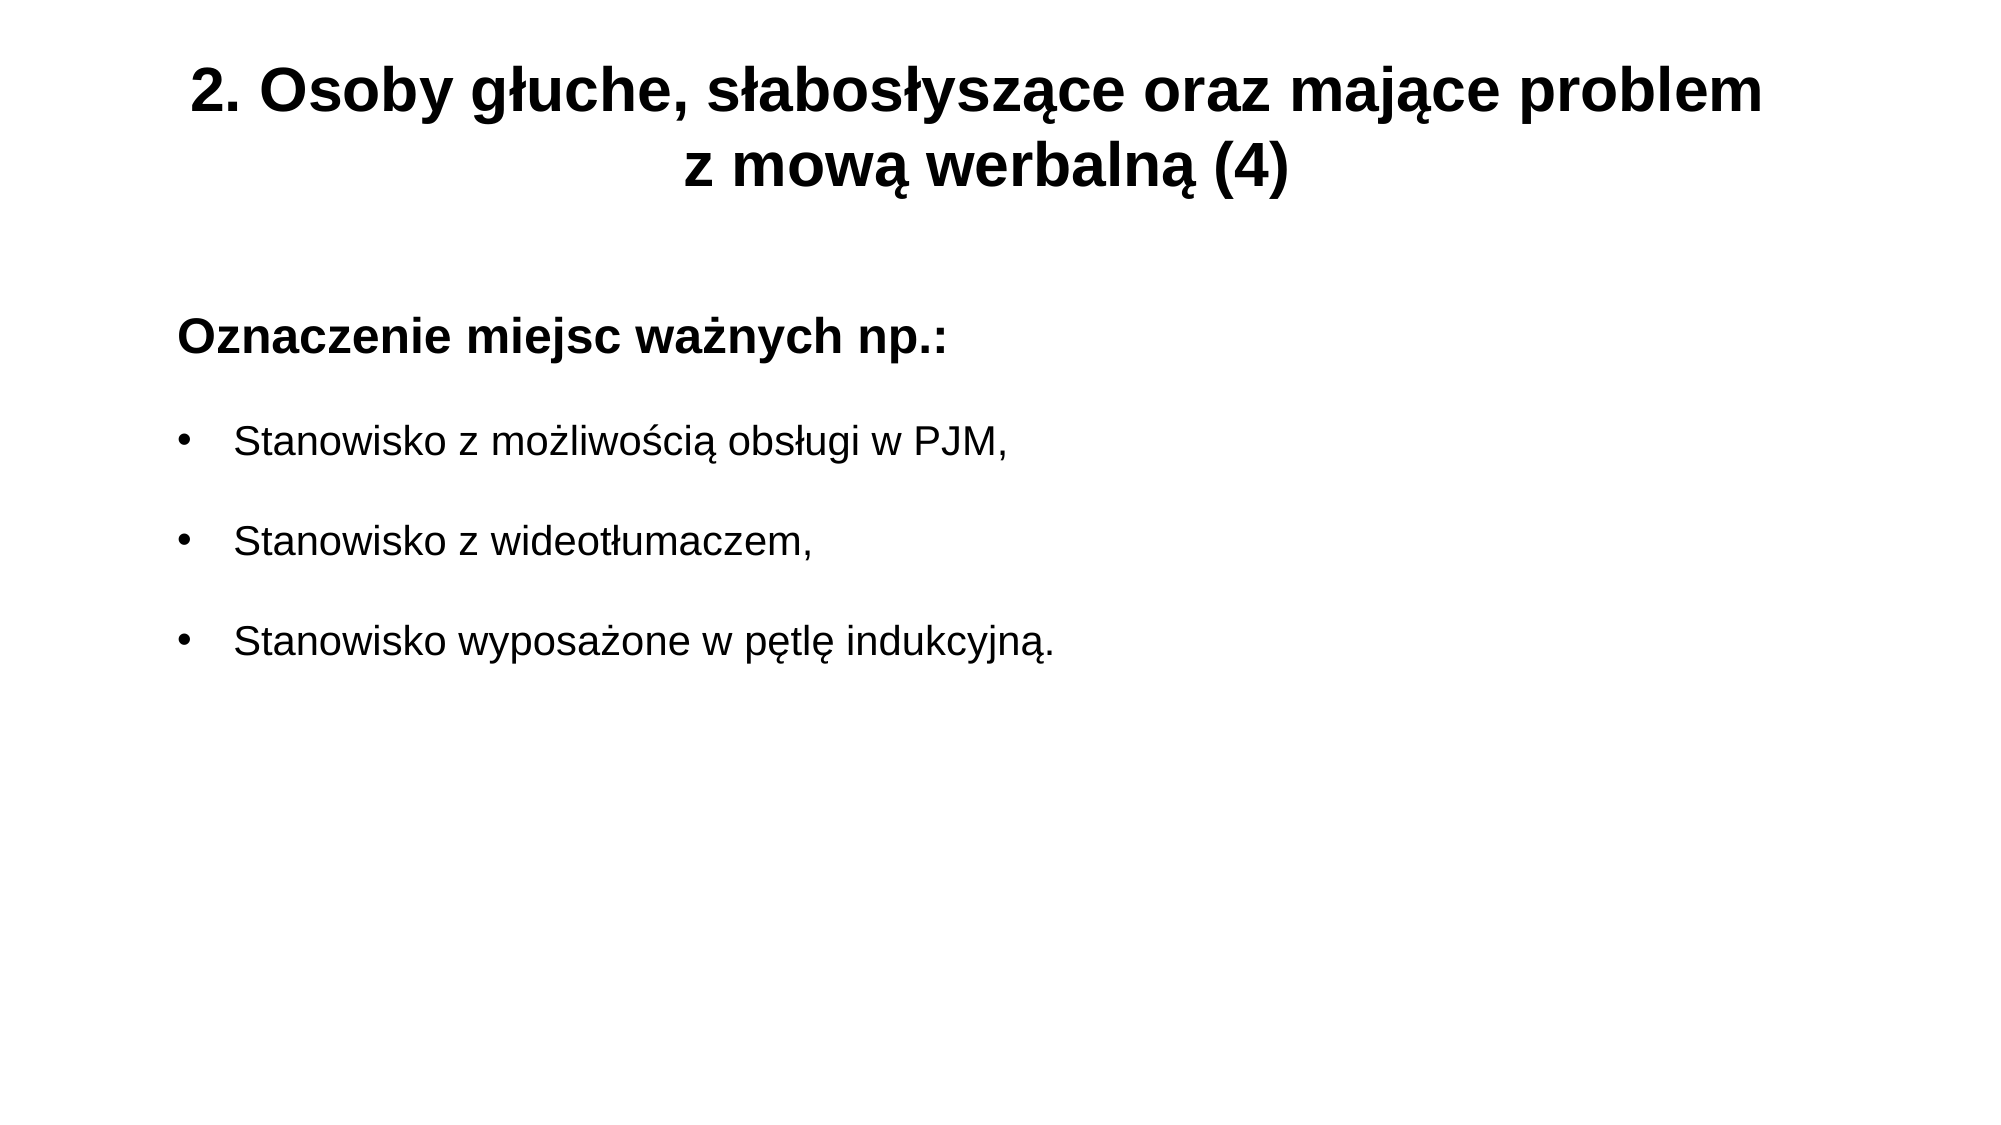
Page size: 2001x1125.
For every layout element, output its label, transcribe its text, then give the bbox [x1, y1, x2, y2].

text_box Oznaczenie miejsc ważnych np.: Stanowisko z możliwością obsługi w PJM, Stanowisko z wideotłumaczem, Stanowisko wyposażone w pętlę indukcyjną. [162, 266, 1136, 725]
text_box 2. Osoby głuche, słabosłyszące oraz mające problem z mową werbalną (4) [161, 41, 1812, 207]
